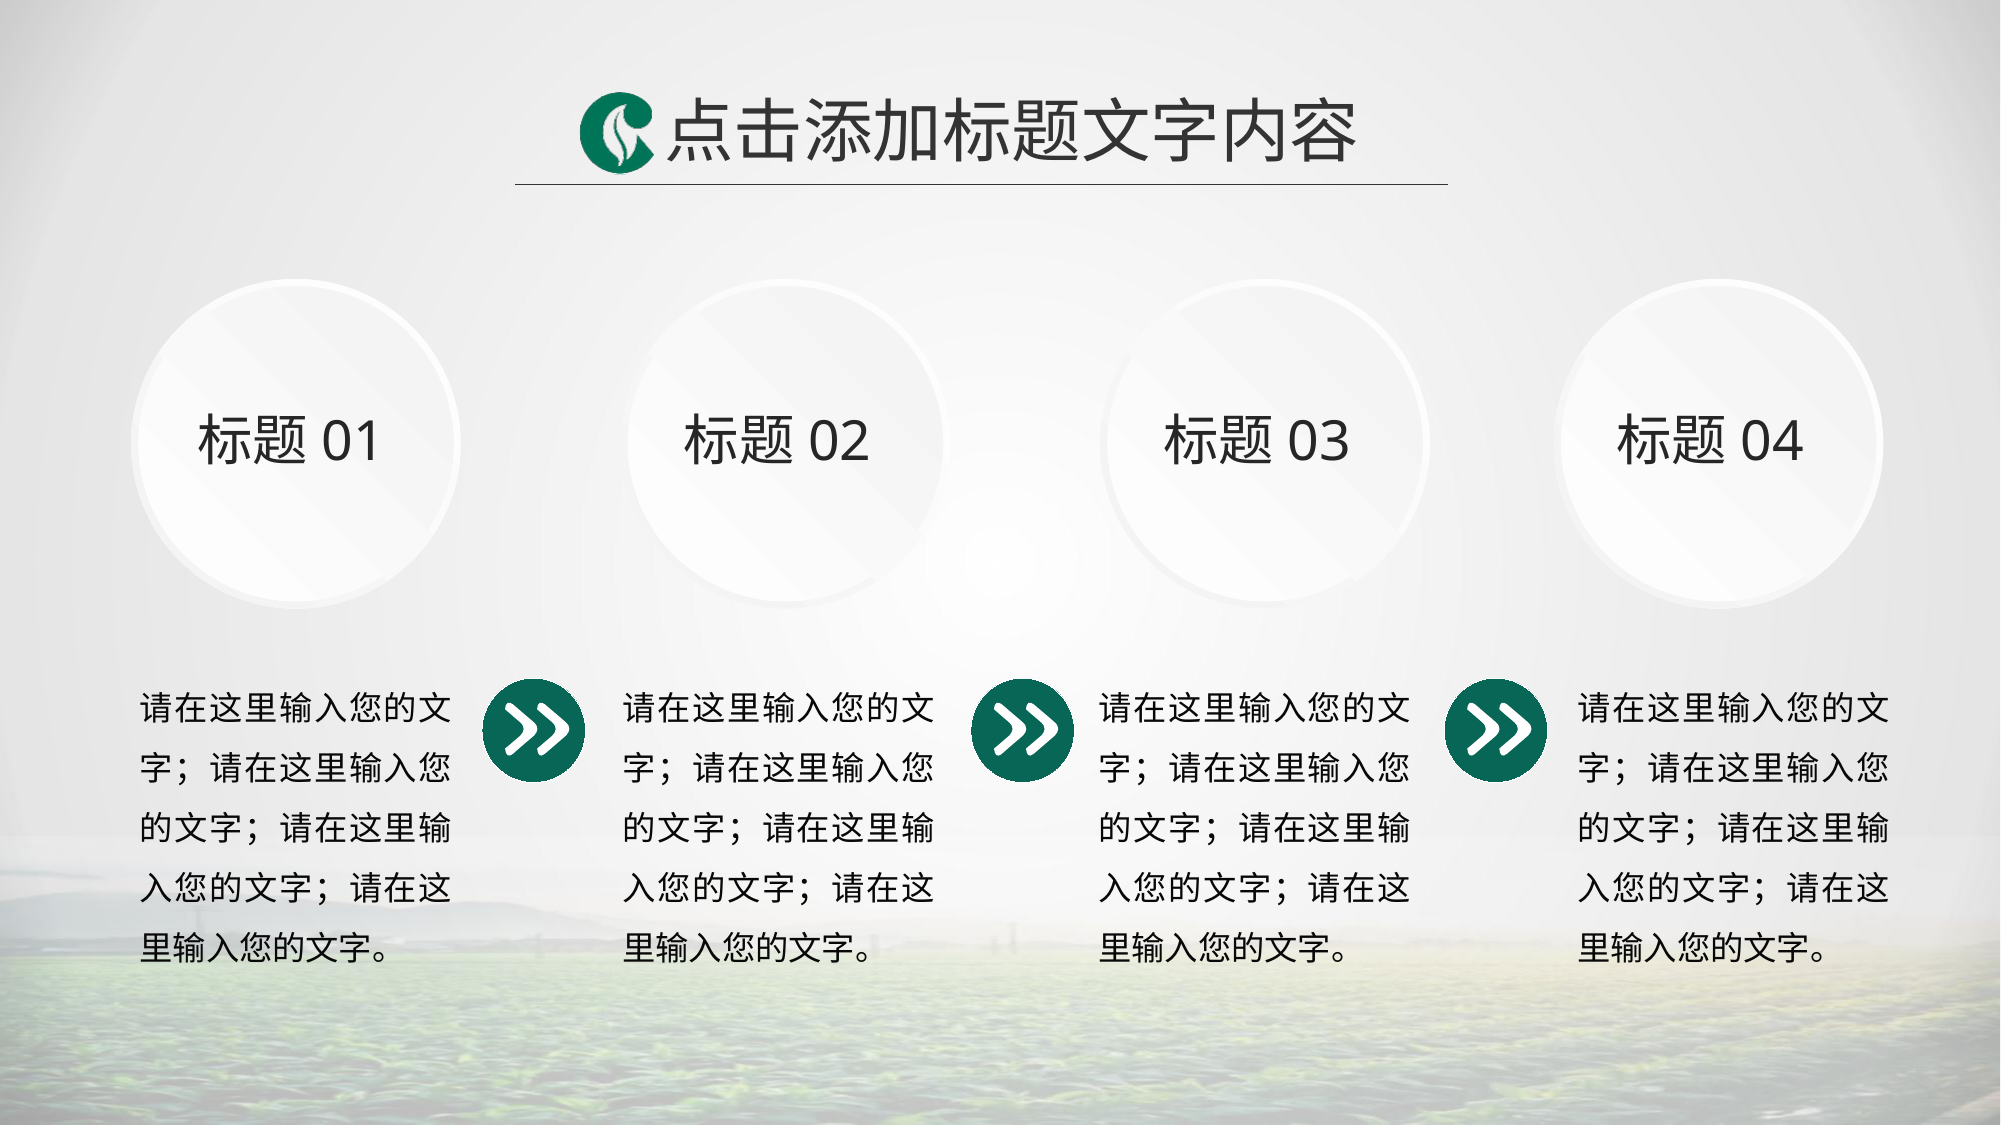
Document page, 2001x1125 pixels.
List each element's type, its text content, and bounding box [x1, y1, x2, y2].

text_box 请在这里输入您的文字；请在这里输入您的文字；请在这里输入您的文字；请在这里输入您的文字。 [1083, 660, 1427, 975]
text_box 请在这里输入您的文字；请在这里输入您的文字；请在这里输入您的文字；请在这里输入您的文字。 [607, 660, 951, 975]
text_box 请在这里输入您的文字；请在这里输入您的文字；请在这里输入您的文字；请在这里输入您的文字。 [124, 660, 468, 975]
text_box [620, 278, 951, 609]
text_box 点击添加标题文字内容 [641, 80, 1382, 179]
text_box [1099, 278, 1431, 609]
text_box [130, 278, 461, 609]
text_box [970, 677, 1075, 783]
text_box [1443, 677, 1548, 783]
text_box 请在这里输入您的文字；请在这里输入您的文字；请在这里输入您的文字；请在这里输入您的文字。 [1562, 660, 1906, 975]
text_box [481, 677, 586, 783]
picture [0, 0, 2001, 1125]
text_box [1553, 278, 1884, 609]
